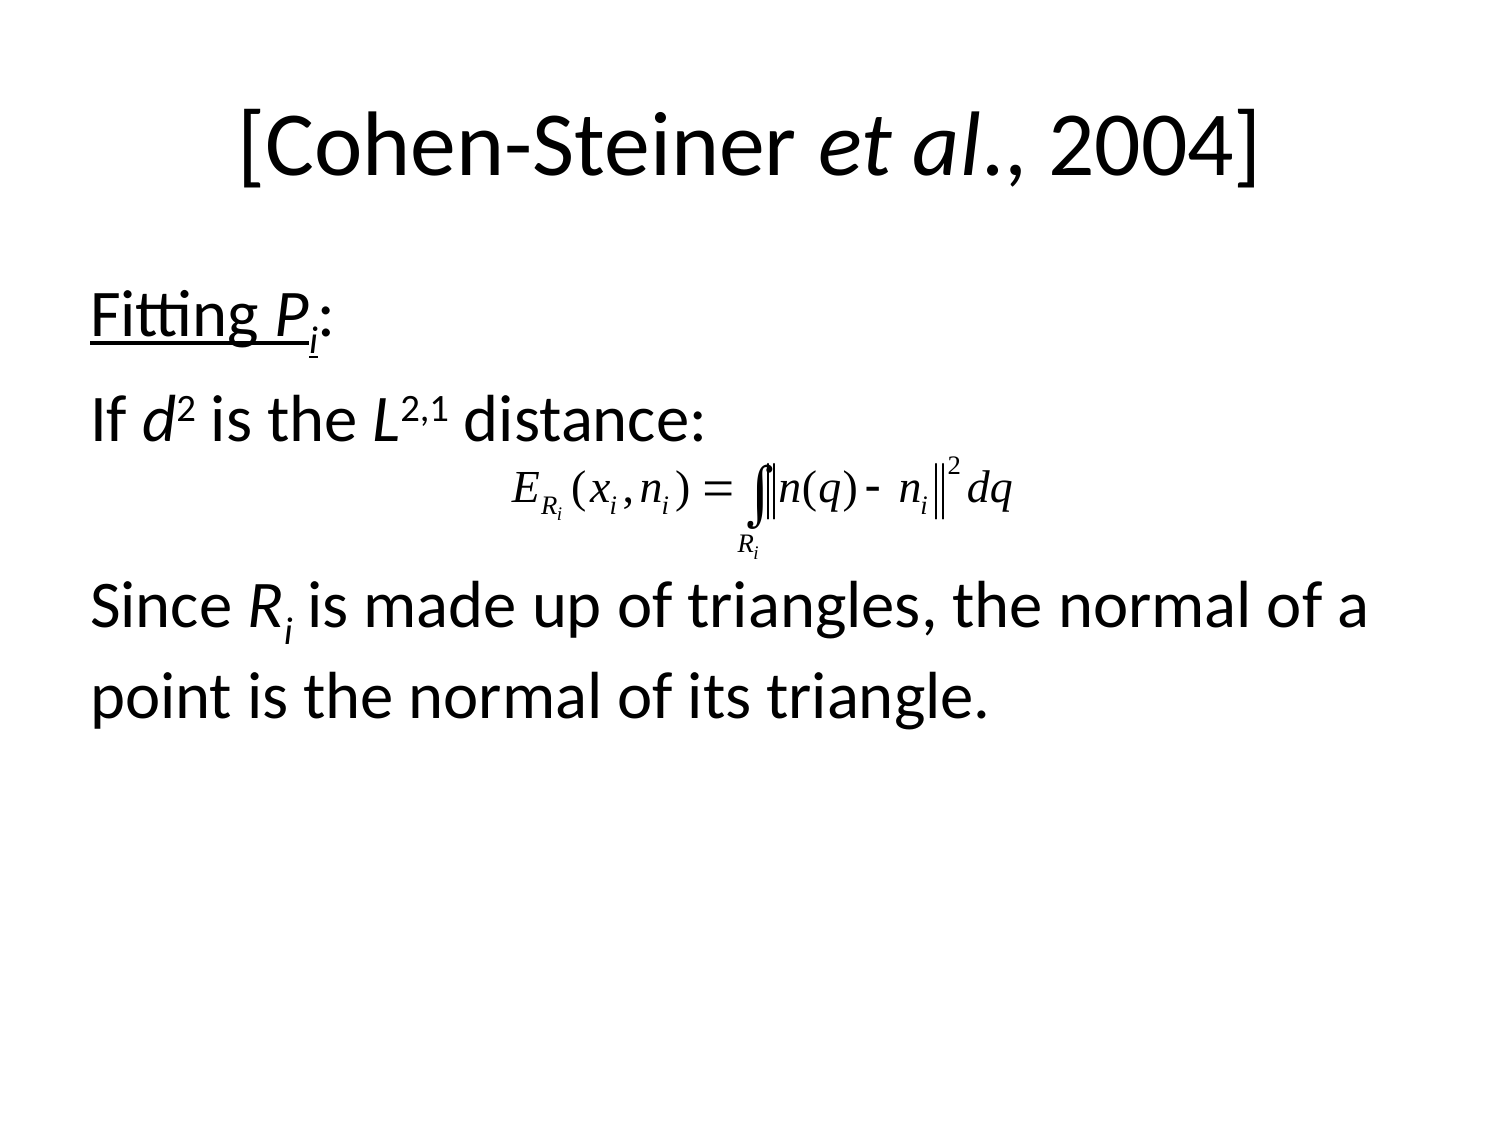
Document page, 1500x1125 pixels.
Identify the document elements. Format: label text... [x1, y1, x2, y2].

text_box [503, 445, 1024, 568]
title [Cohen-Steiner et al., 2004] [75, 45, 1425, 233]
list Fitting Pi: If d2 is the L2,1 distance: Since Ri is made up of triangles, the normal of a point is the normal of its triangle. [75, 262, 1425, 1125]
